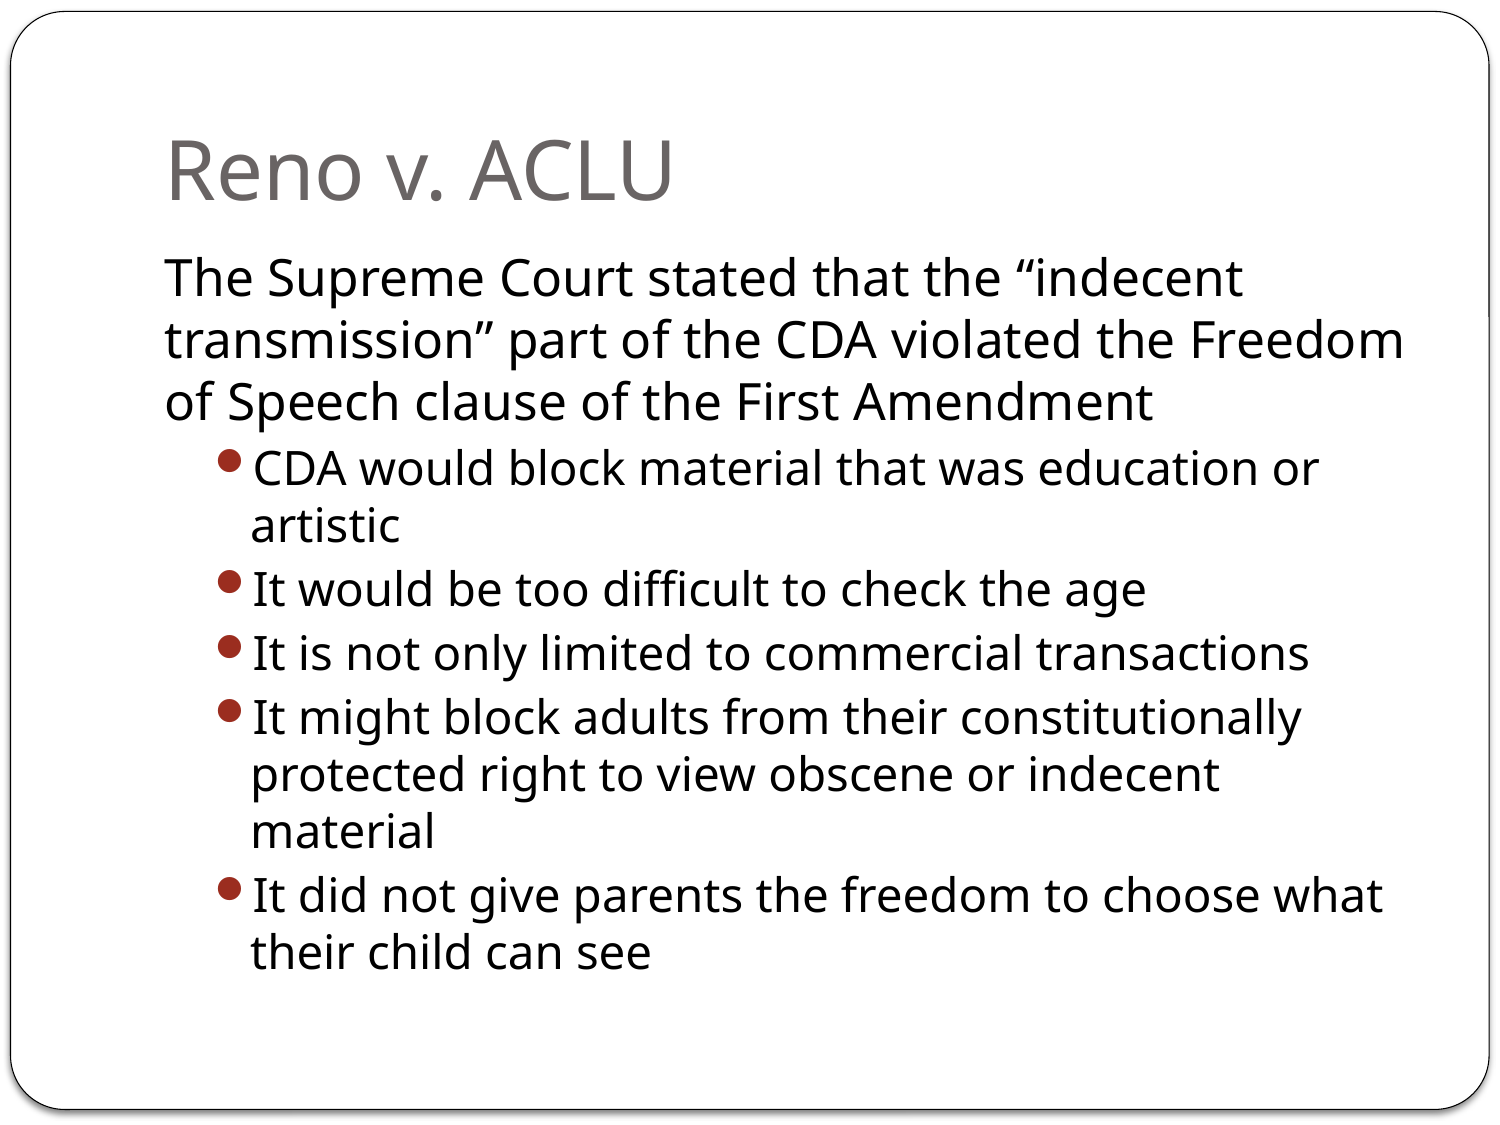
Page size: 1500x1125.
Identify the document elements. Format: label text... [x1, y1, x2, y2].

title Reno v. ACLU [150, 45, 1425, 233]
list The Supreme Court stated that the “indecent transmission” part of the CDA violated the Freedom of Speech clause of the First Amendment CDA would block material that was education or artistic It would be too difficult to check the age It is not only limited to commercial transactions It might block adults from their constitutionally protected right to view obscene or indecent material It did not give parents the freedom to choose what their child can see [150, 237, 1425, 988]
